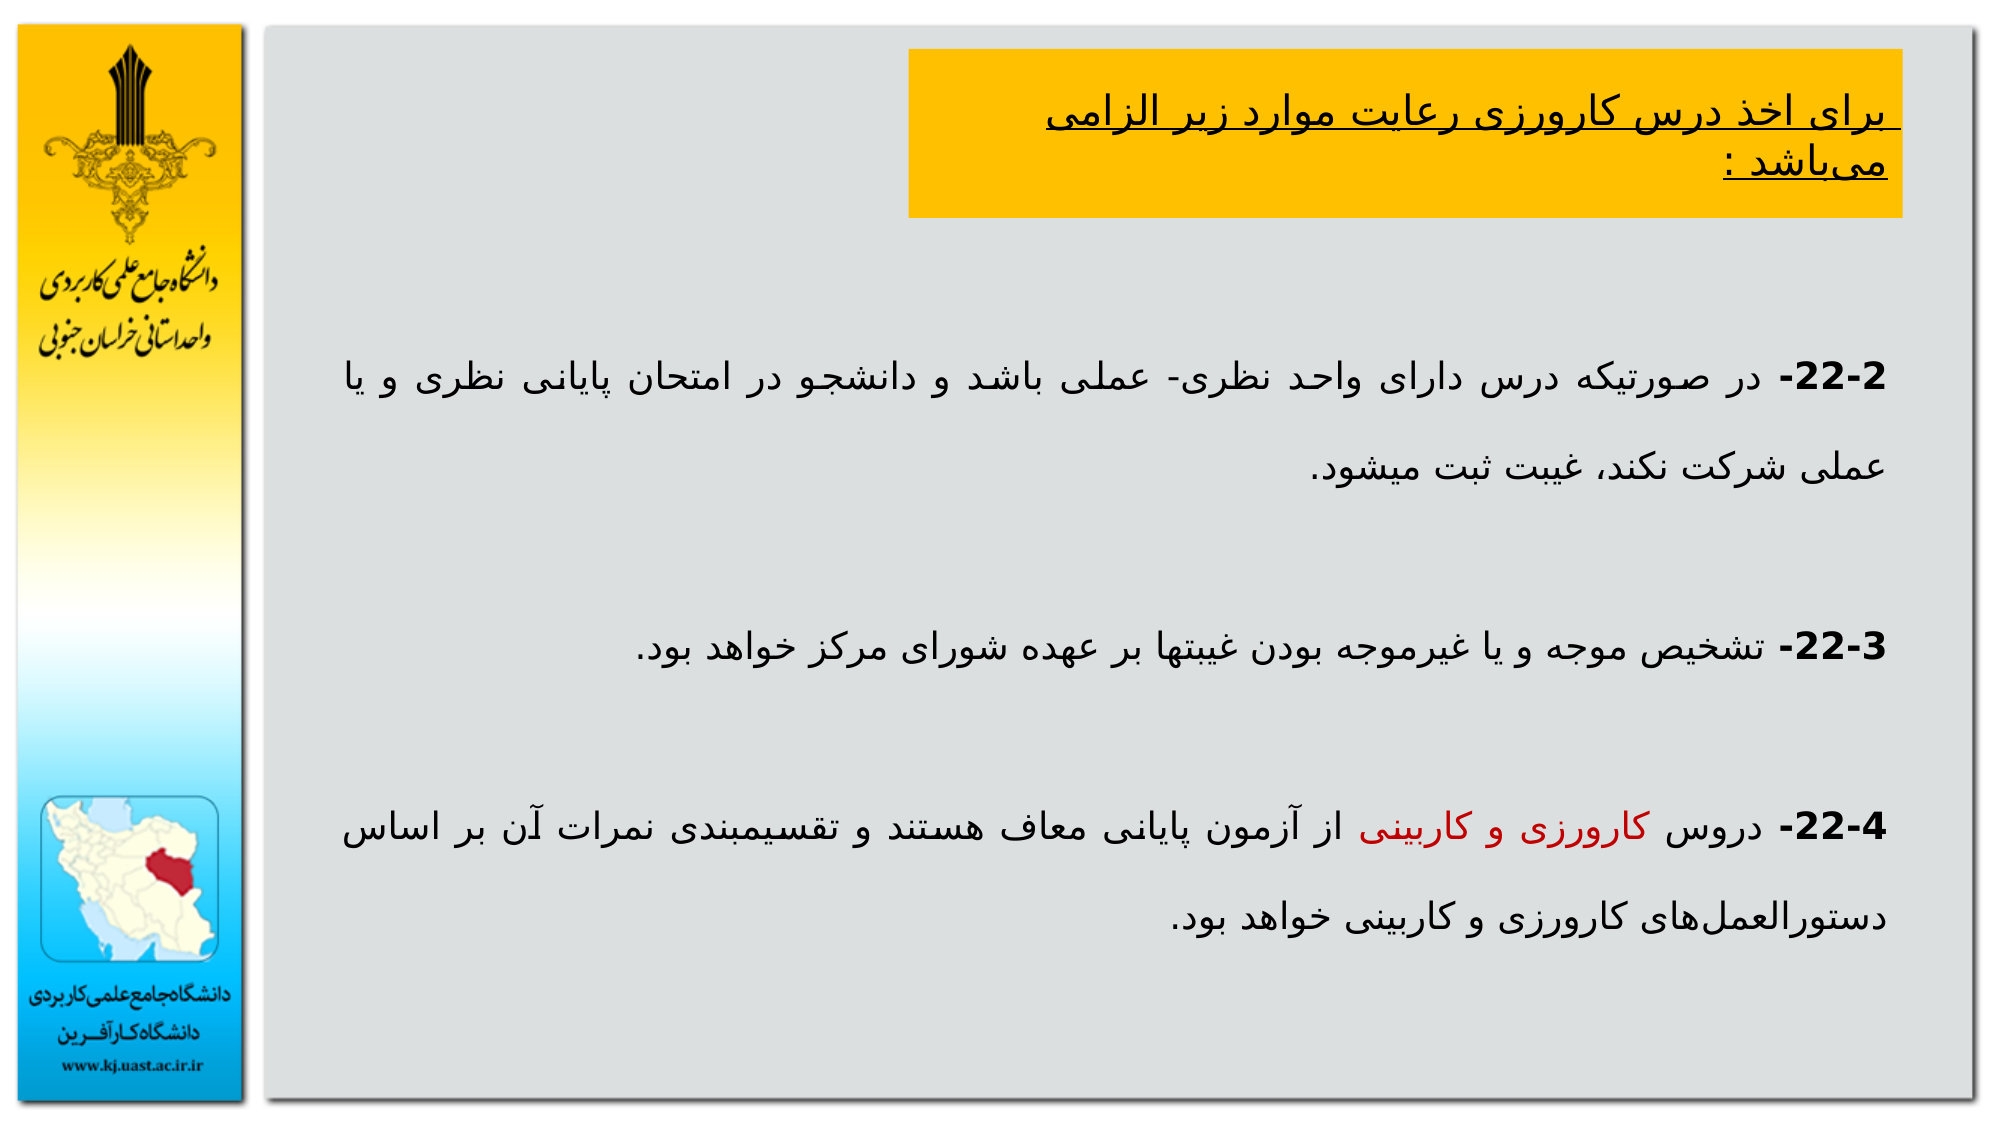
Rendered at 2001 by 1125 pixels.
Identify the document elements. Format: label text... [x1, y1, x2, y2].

picture [0, 0, 2001, 1125]
text_box برای اخذ درس کارورزی رعایت موارد زیر الزامی می‌باشد : [907, 47, 1904, 219]
text_box 22-2- در صورتیکه درس دارای واحد نظری- عملی باشد و دانشجو در امتحان پایانی نظری و یا عملی شرکت نكند، غیبت ثبت می­شود. 22-3- تشخیص موجه و یا غیرموجه بودن غیبت­ها بر عهده شورای مرکز خواهد بود. 22-4- دروس کارورزی و کاربینی از آزمون پایانی معاف هستند و تقسیم­بندی نمرات آن بر اساس دستورالعمل‌های کارورزی و کاربینی خواهد بود. [324, 218, 1903, 1026]
